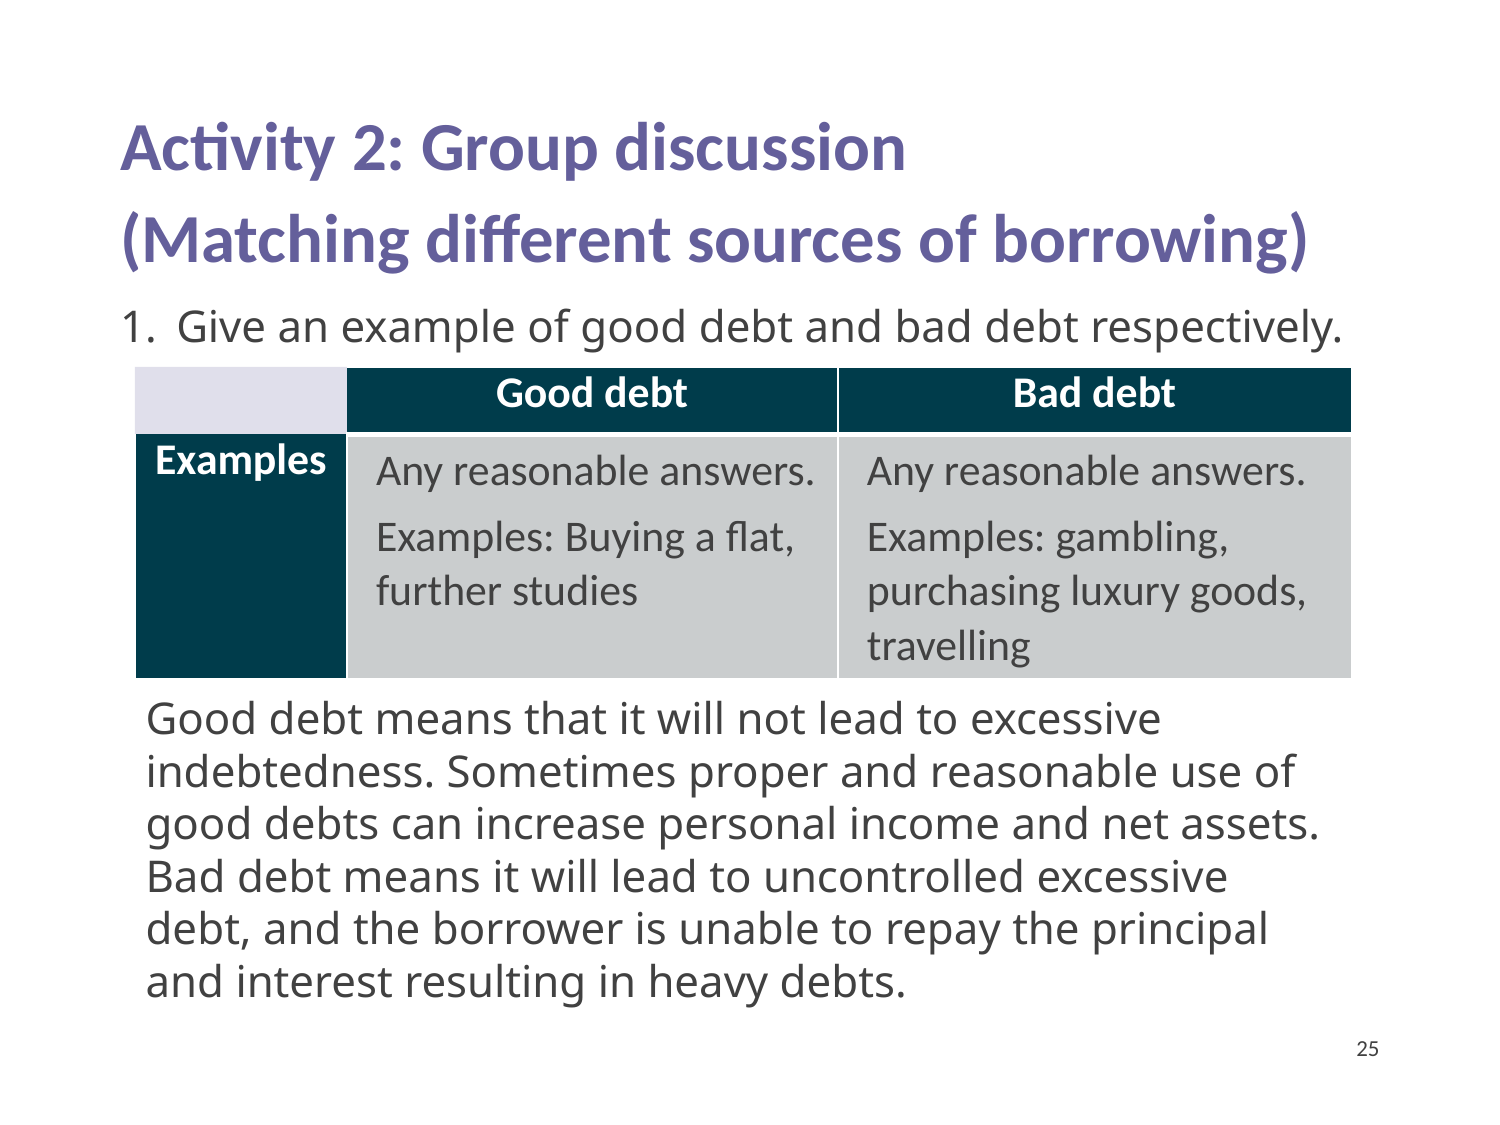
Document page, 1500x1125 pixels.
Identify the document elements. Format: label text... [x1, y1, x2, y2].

table_header Bad debt [839, 368, 1351, 432]
table_cell Any reasonable answers. Examples: gambling, purchasing luxury goods, travelling [839, 437, 1351, 678]
list Activity 2: Group discussion (Matching different sources of borrowing) [119, 113, 1382, 269]
table_cell Examples [136, 434, 346, 678]
slide_number 25 [1353, 1035, 1381, 1062]
table_header Good debt [347, 368, 837, 432]
table_header [135, 367, 347, 434]
list Give an example of good debt and bad debt respectively. [119, 306, 1381, 901]
text_box Good debt means that it will not lead to excessive indebtedness. Sometimes proper and reasonable use of good debts can increase personal income and net assets. Bad debt means it will lead to uncontrolled excessive debt, and the borrower is unable to repay the principal and interest resulting in heavy debts. [135, 680, 1354, 1016]
table_cell Any reasonable answers. Examples: Buying a flat, further studies [348, 437, 837, 678]
